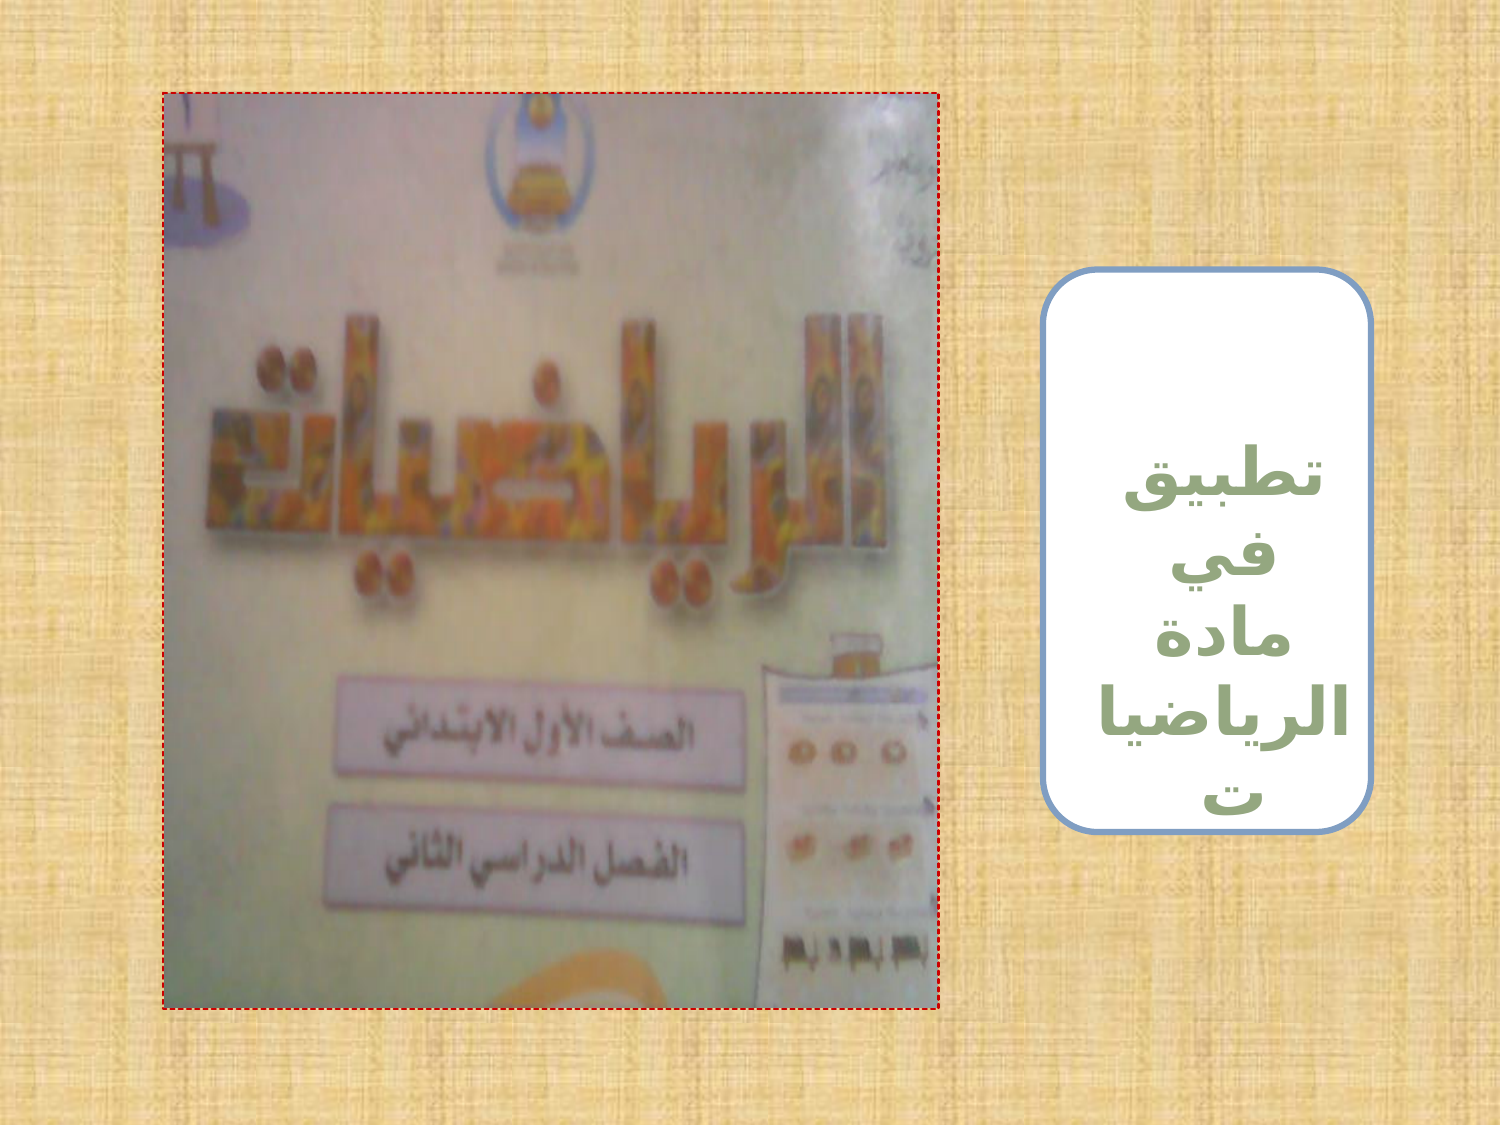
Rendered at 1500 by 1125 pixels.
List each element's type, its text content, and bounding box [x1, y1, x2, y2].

picture [0, 0, 1500, 1125]
text_box [1039, 266, 1375, 832]
text_box تطبيق في مادة الرياضيات [1078, 421, 1372, 837]
